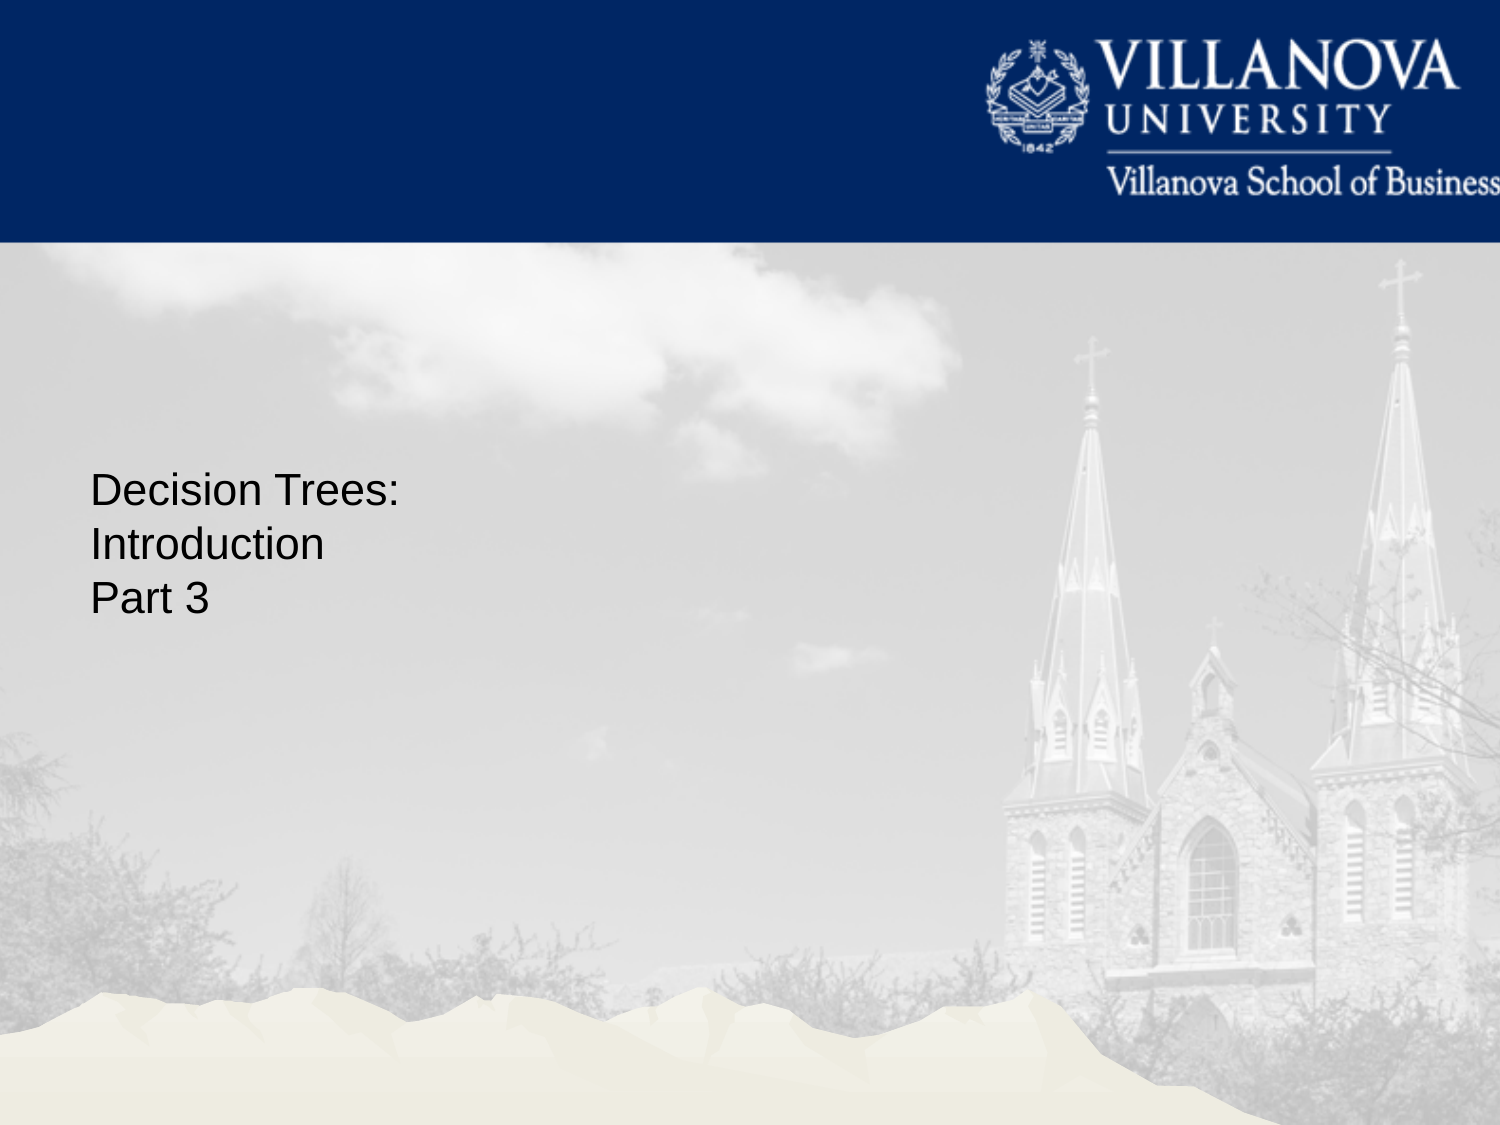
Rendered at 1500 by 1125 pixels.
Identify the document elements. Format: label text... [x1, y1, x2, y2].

picture [0, 0, 1500, 1125]
title Decision Trees: Introduction Part 3 [75, 450, 1350, 638]
